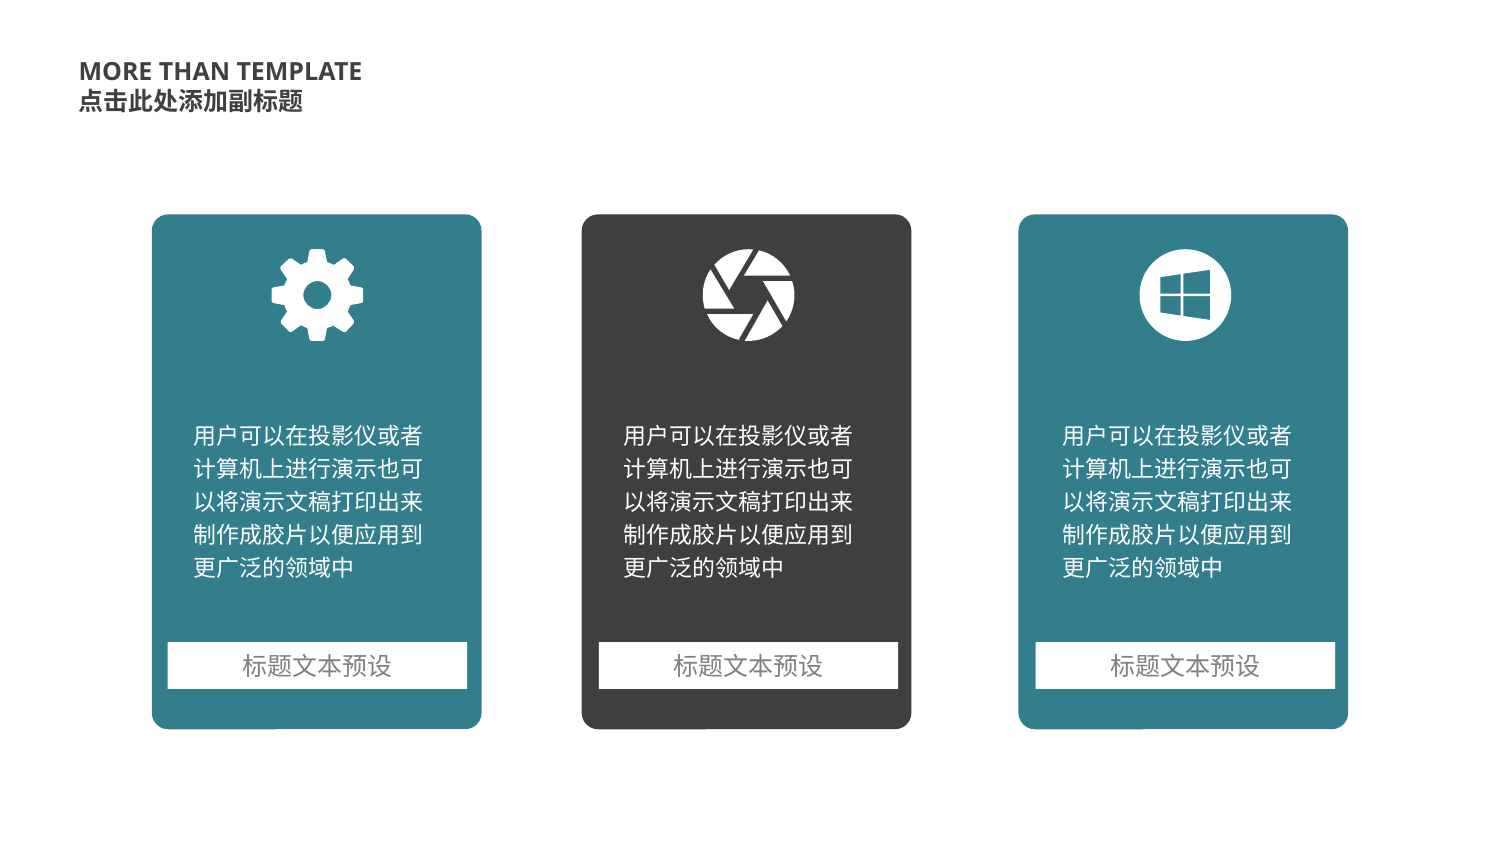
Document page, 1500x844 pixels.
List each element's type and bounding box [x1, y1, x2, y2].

text_box [581, 214, 912, 730]
text_box [1018, 214, 1349, 730]
text_box [151, 214, 482, 730]
